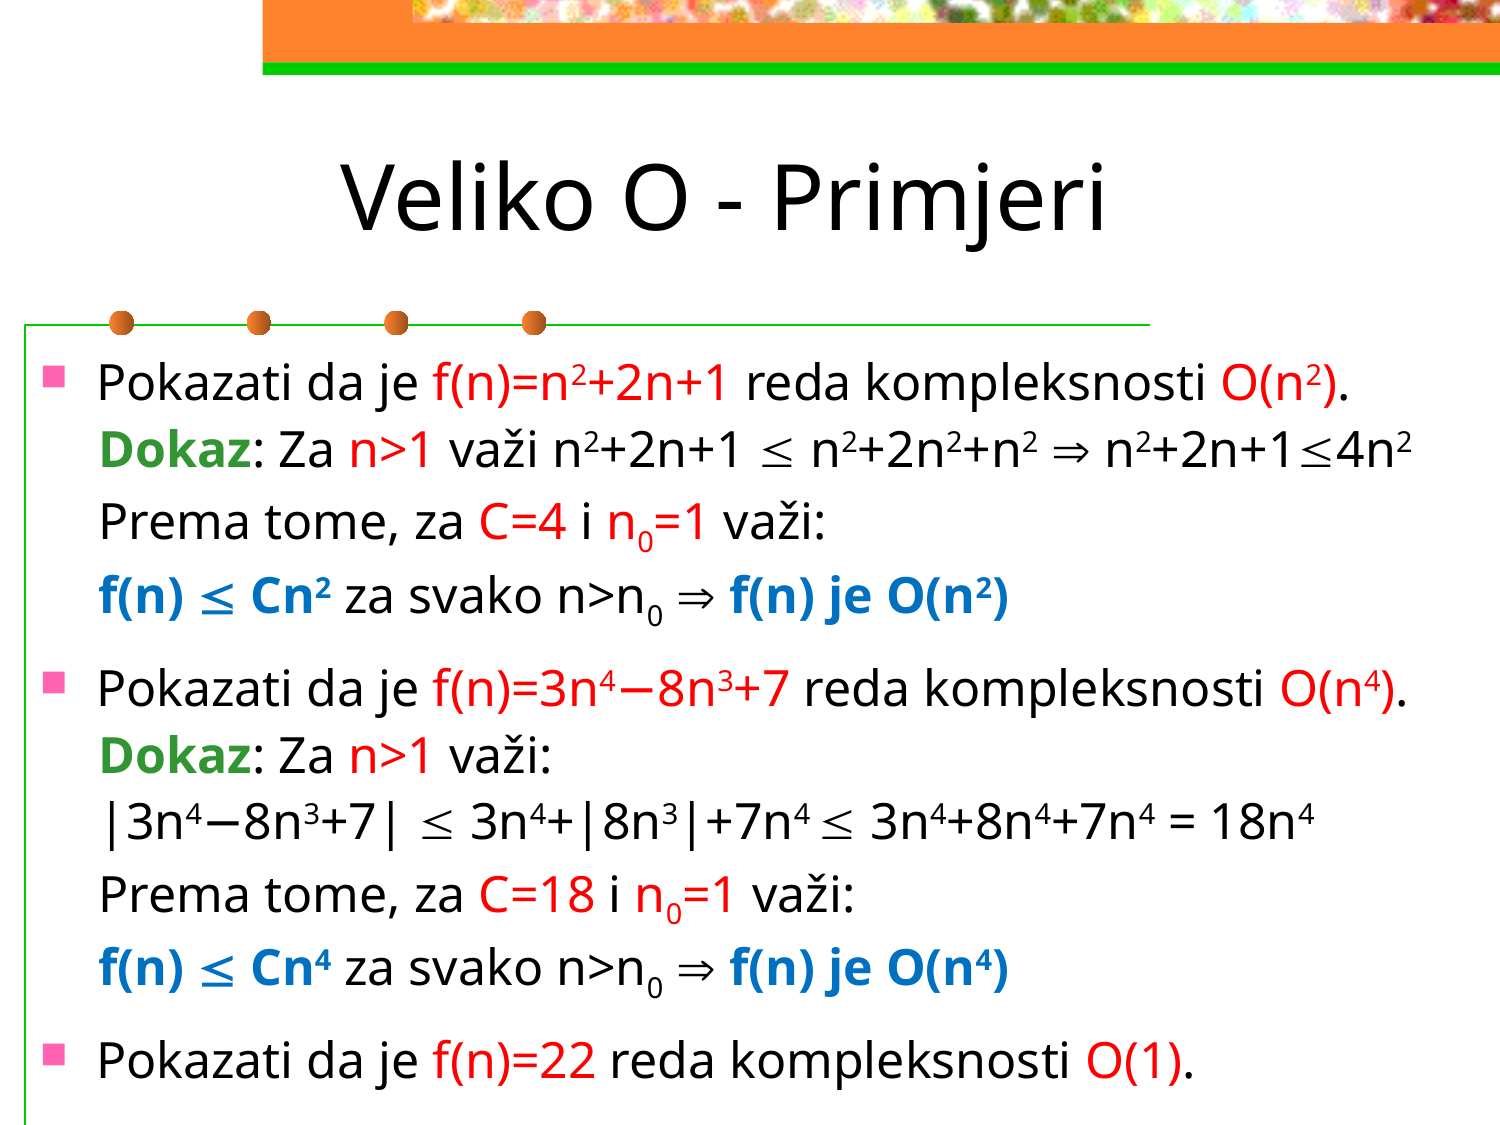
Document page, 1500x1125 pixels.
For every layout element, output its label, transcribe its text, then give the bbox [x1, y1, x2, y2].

picture [412, 0, 1500, 23]
title Veliko O - Primjeri [87, 99, 1363, 288]
text_box Pokazati da je f(n)=n2+2n+1 reda kompleksnosti O(n2). Dokaz: Za n>1 važi n2+2n+1  n2+2n2+n2  n2+2n+14n2 Prema tome, za C=4 i n0=1 važi: f(n)  Cn2 za svako n>n0  f(n) je O(n2) Pokazati da je f(n)=3n4−8n3+7 reda kompleksnosti O(n4). Dokaz: Za n>1 važi: |3n4−8n3+7|  3n4+|8n3|+7n4  3n4+8n4+7n4 = 18n4 Prema tome, za C=18 i n0=1 važi: f(n)  Cn4 za svako n>n0  f(n) je O(n4) Pokazati da je f(n)=22 reda kompleksnosti O(1). [24, 350, 1475, 1075]
